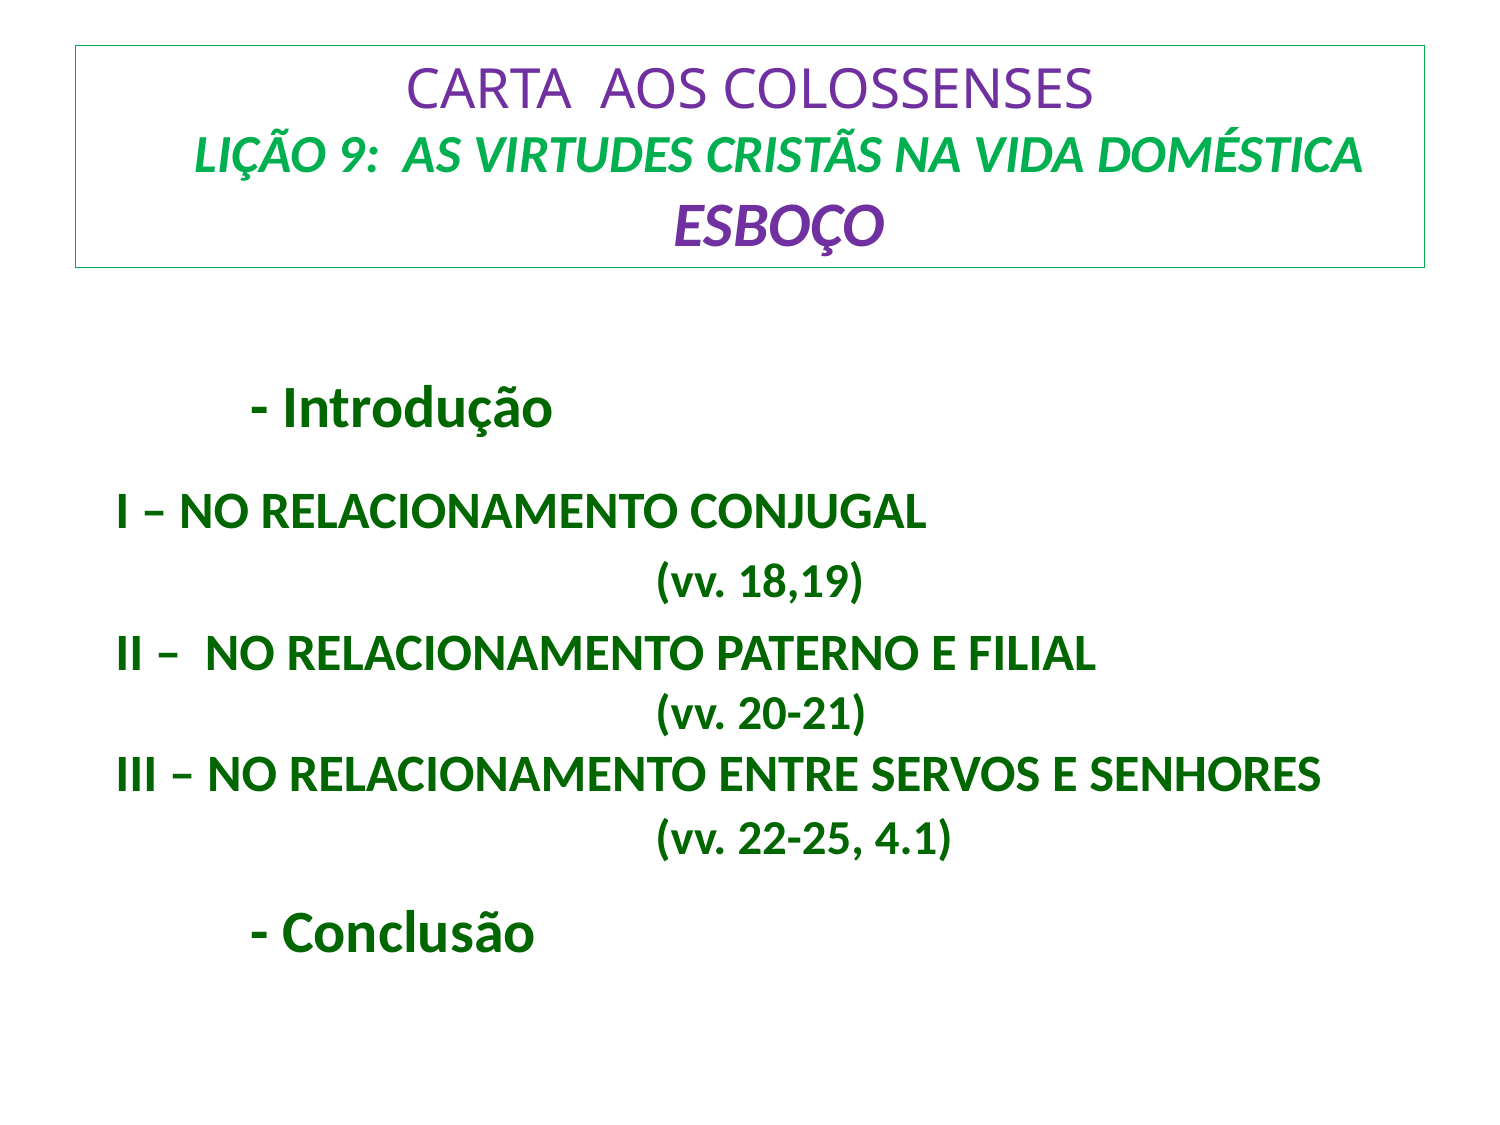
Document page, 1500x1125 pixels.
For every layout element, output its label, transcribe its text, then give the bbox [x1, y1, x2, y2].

list - Introdução I – NO RELACIONAMENTO CONJUGAL (vv. 18,19) II – NO RELACIONAMENTO PATERNO E FILIAL (vv. 20-21) III – NO RELACIONAMENTO ENTRE SERVOS E SENHORES (vv. 22-25, 4.1) - Conclusão [100, 314, 1424, 975]
title CARTA AOS COLOSSENSES LIÇÃO 9: AS VIRTUDES CRISTÃS NA VIDA DOMÉSTICA ESBOÇO [75, 45, 1425, 268]
